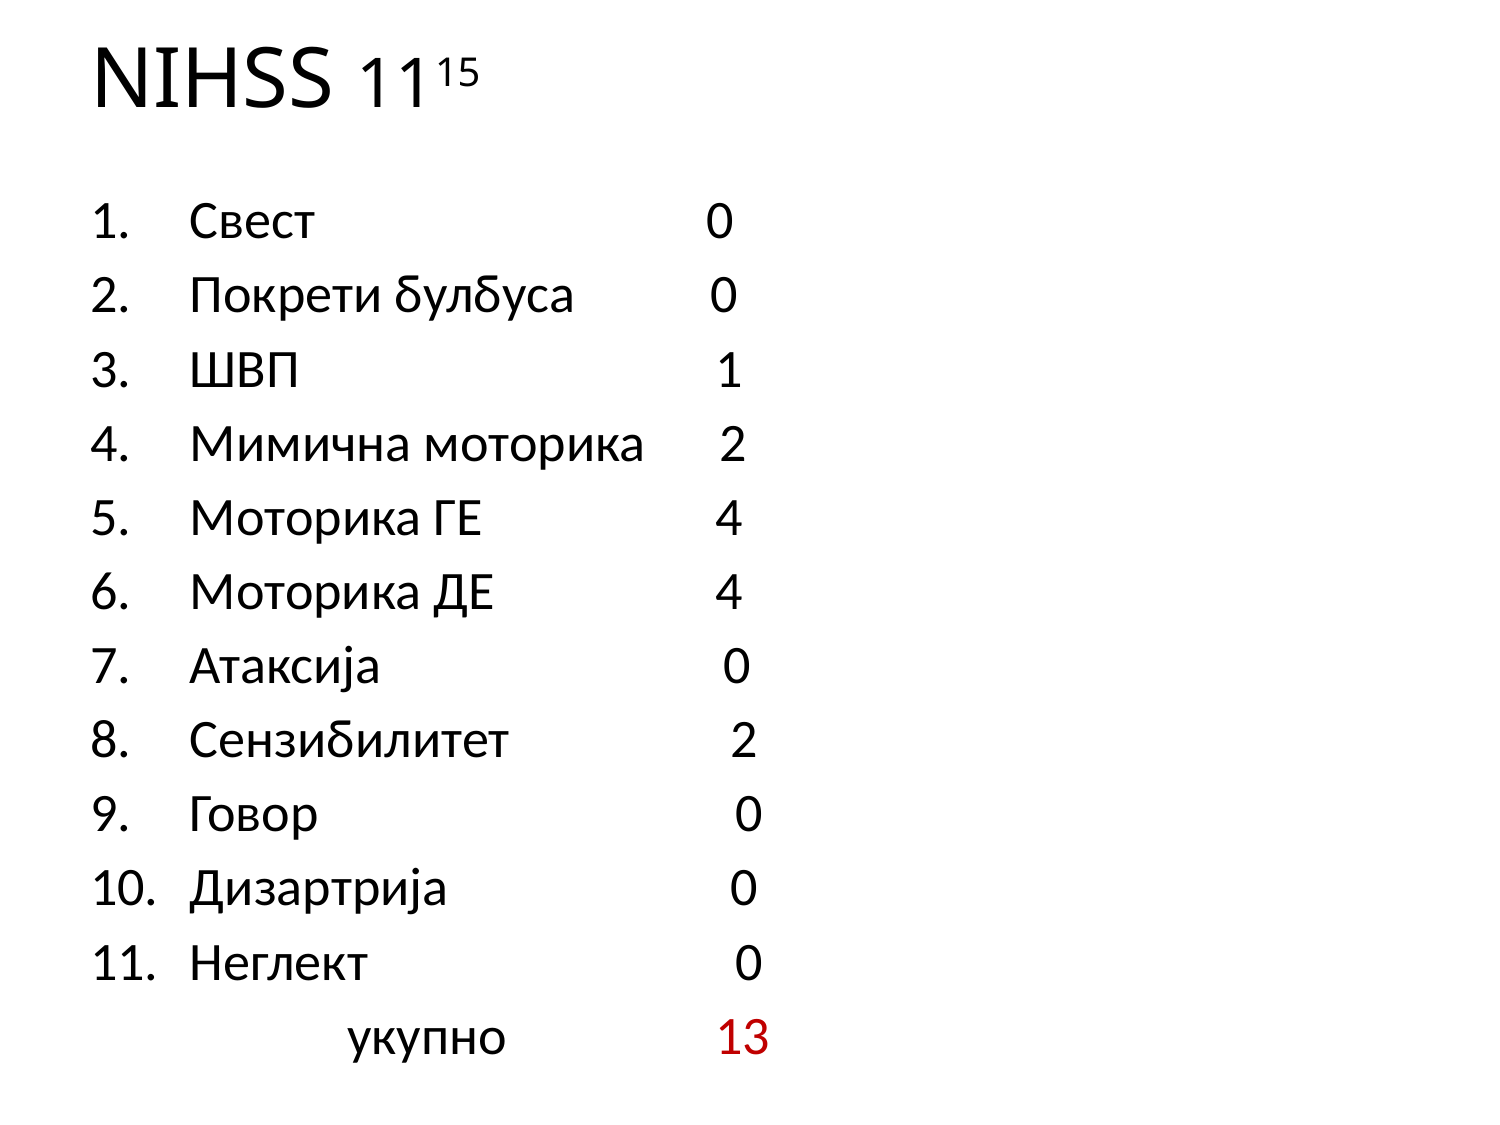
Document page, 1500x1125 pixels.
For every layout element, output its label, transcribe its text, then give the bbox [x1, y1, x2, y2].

list Свест 0 Покрети булбуса 0 ШВП 1 Мимична моторика 2 Mоторика ГЕ 4 Моторика ДЕ 4 Атаксија 0 Сензибилитет 2 Говор 0 Дизартрија 0 Неглект 0 укупно 13 [75, 184, 1425, 1083]
title NIHSS 1115 [75, 0, 1425, 161]
